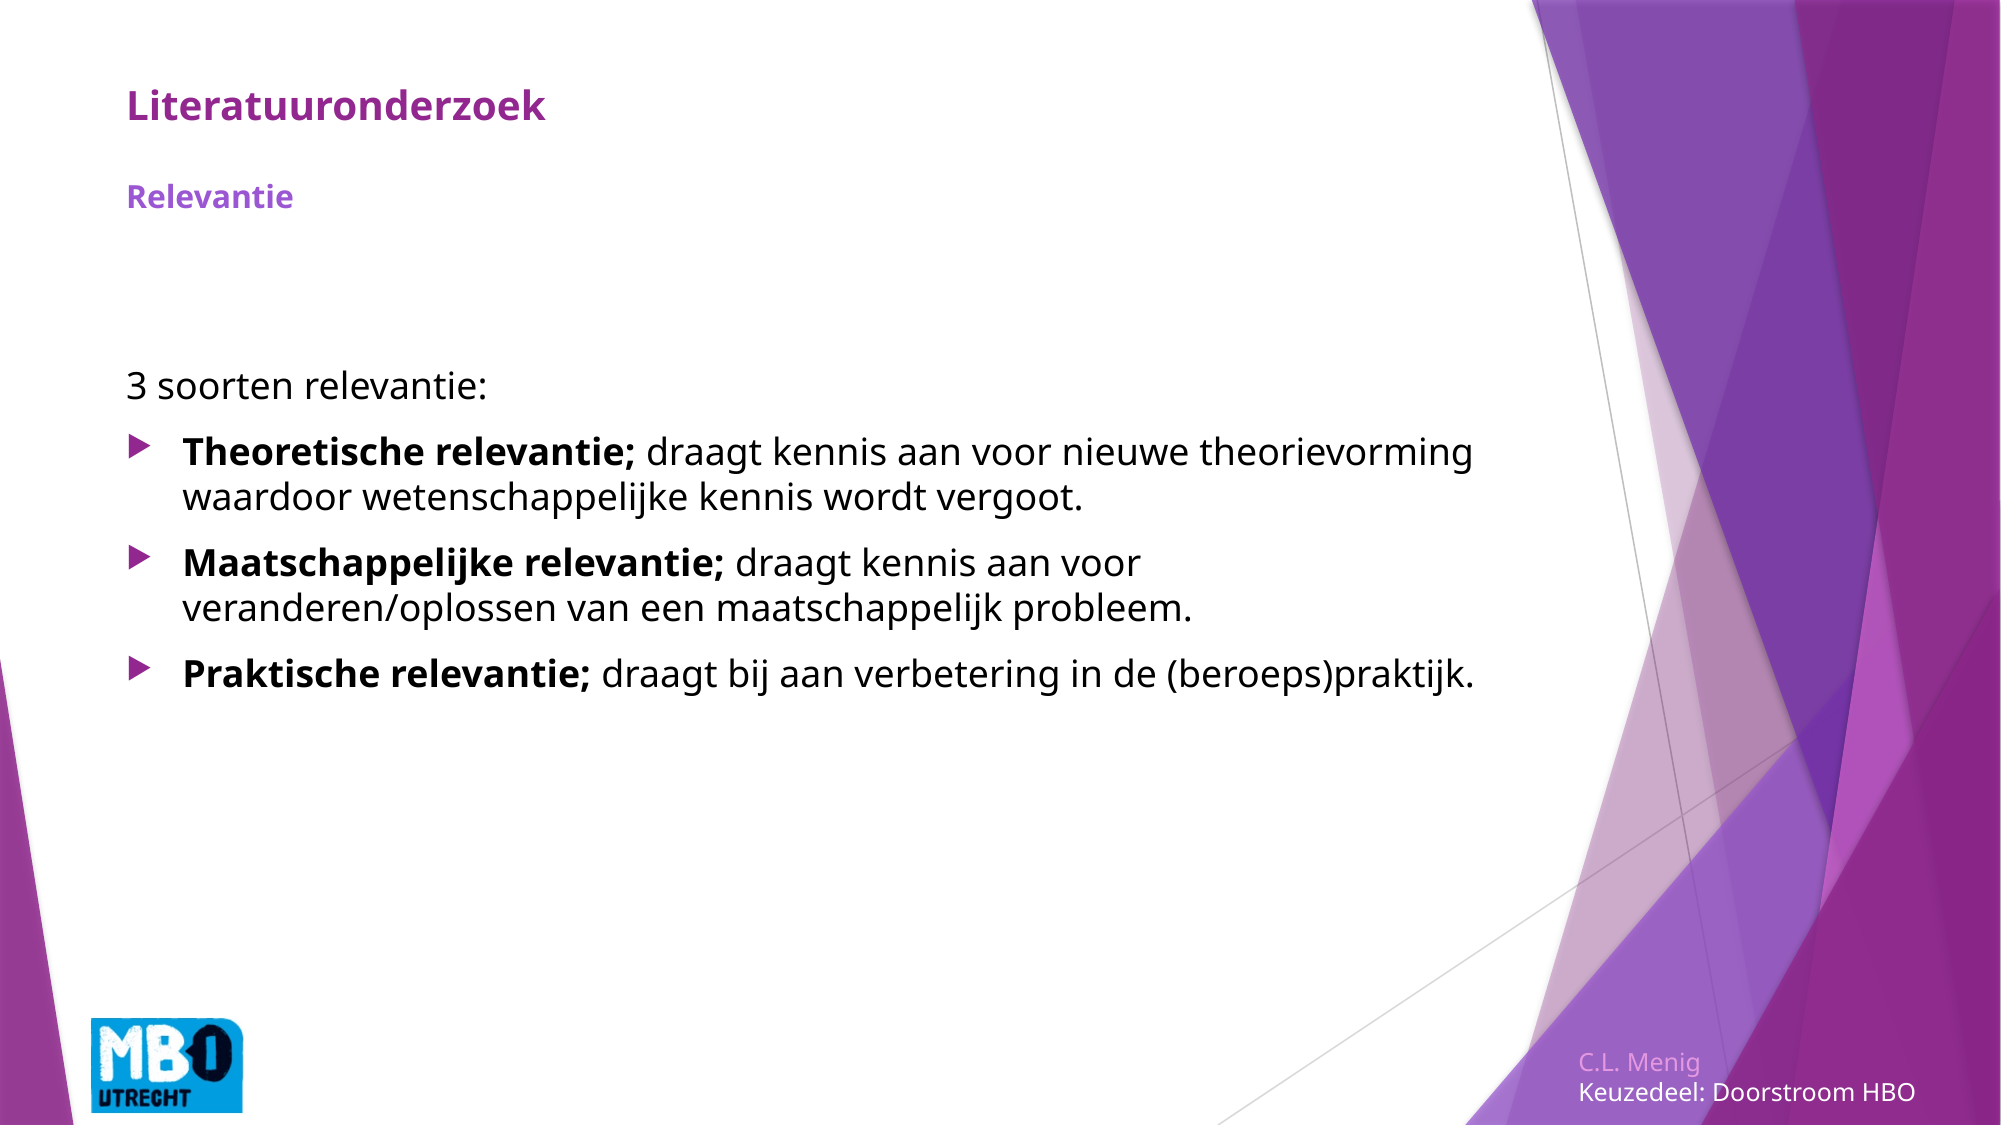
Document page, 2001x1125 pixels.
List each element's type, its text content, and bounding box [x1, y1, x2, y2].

list 3 soorten relevantie: Theoretische relevantie; draagt kennis aan voor nieuwe theorievorming waardoor wetenschappelijke kennis wordt vergoot. Maatschappelijke relevantie; draagt kennis aan voor veranderen/oplossen van een maatschappelijk probleem. Praktische relevantie; draagt bij aan verbetering in de (beroeps)praktijk. [111, 354, 1522, 992]
text_box C.L. Menig Keuzedeel: Doorstroom HBO [1563, 1038, 2000, 1114]
picture [85, 1007, 246, 1125]
title Literatuuronderzoek Relevantie [111, 72, 1522, 224]
